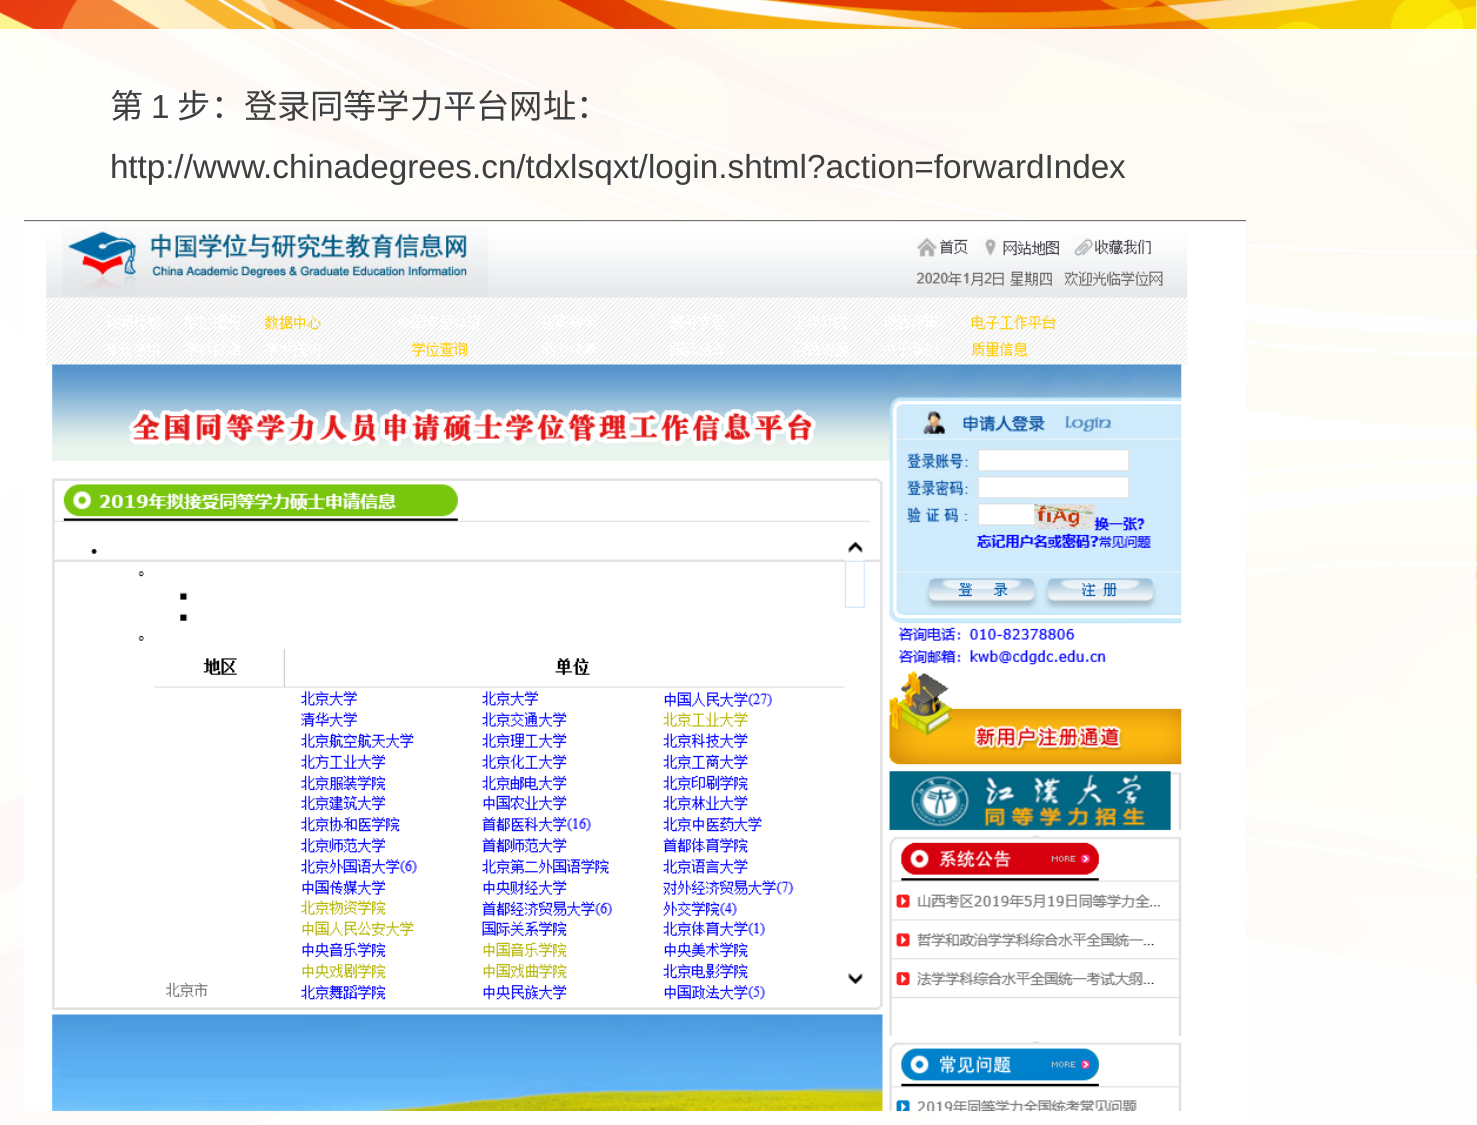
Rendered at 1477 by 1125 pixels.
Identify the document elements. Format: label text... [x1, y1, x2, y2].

picture [24, 220, 1246, 1111]
picture [0, 0, 1477, 29]
text_box 第1步：登录同等学力平台网址： http://www.chinadegrees.cn/tdxlsqxt/login.shtml?action=forwardIndex [95, 57, 1143, 193]
